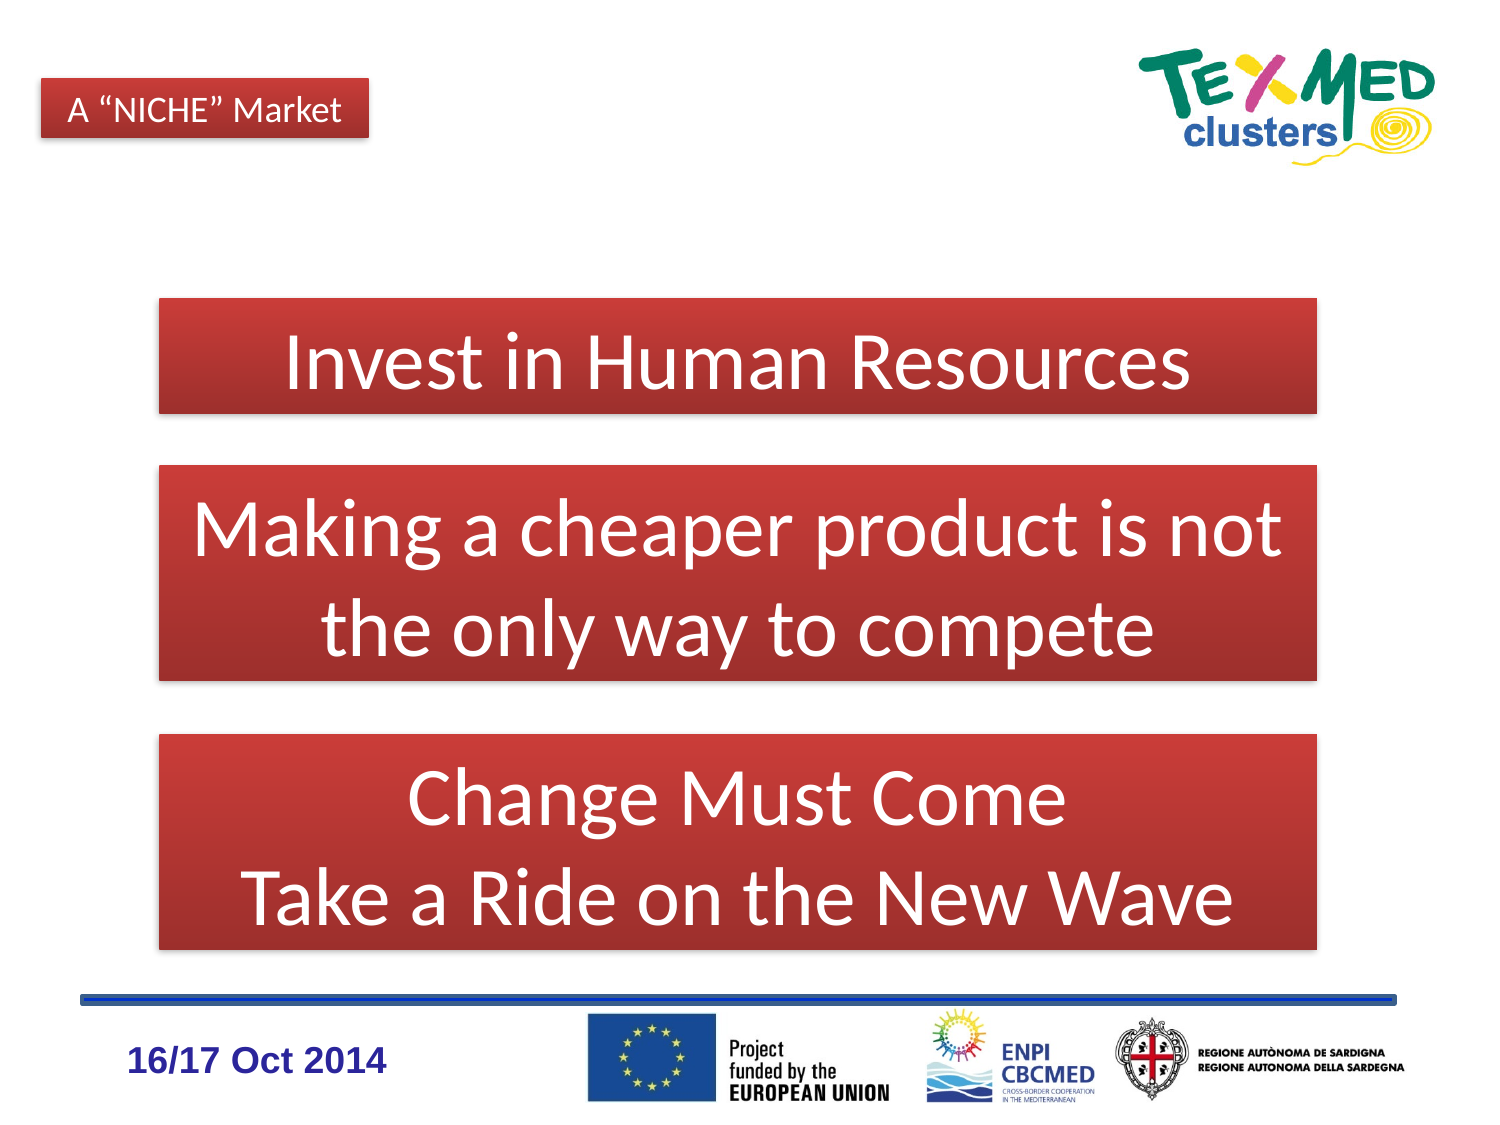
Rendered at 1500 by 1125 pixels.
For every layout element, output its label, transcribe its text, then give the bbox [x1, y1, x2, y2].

picture [1129, 34, 1442, 176]
picture [925, 1007, 1095, 1103]
text_box A “NICHE” Market [41, 78, 369, 138]
picture [1113, 1014, 1407, 1103]
text_box Change Must Come Take a Ride on the New Wave [159, 734, 1317, 950]
text_box 16/17 Oct 2014 [112, 1028, 491, 1088]
text_box Invest in Human Resources [159, 298, 1317, 414]
picture [585, 1012, 891, 1103]
text_box [80, 994, 1397, 1006]
text_box Making a cheaper product is not the only way to compete [159, 465, 1317, 681]
